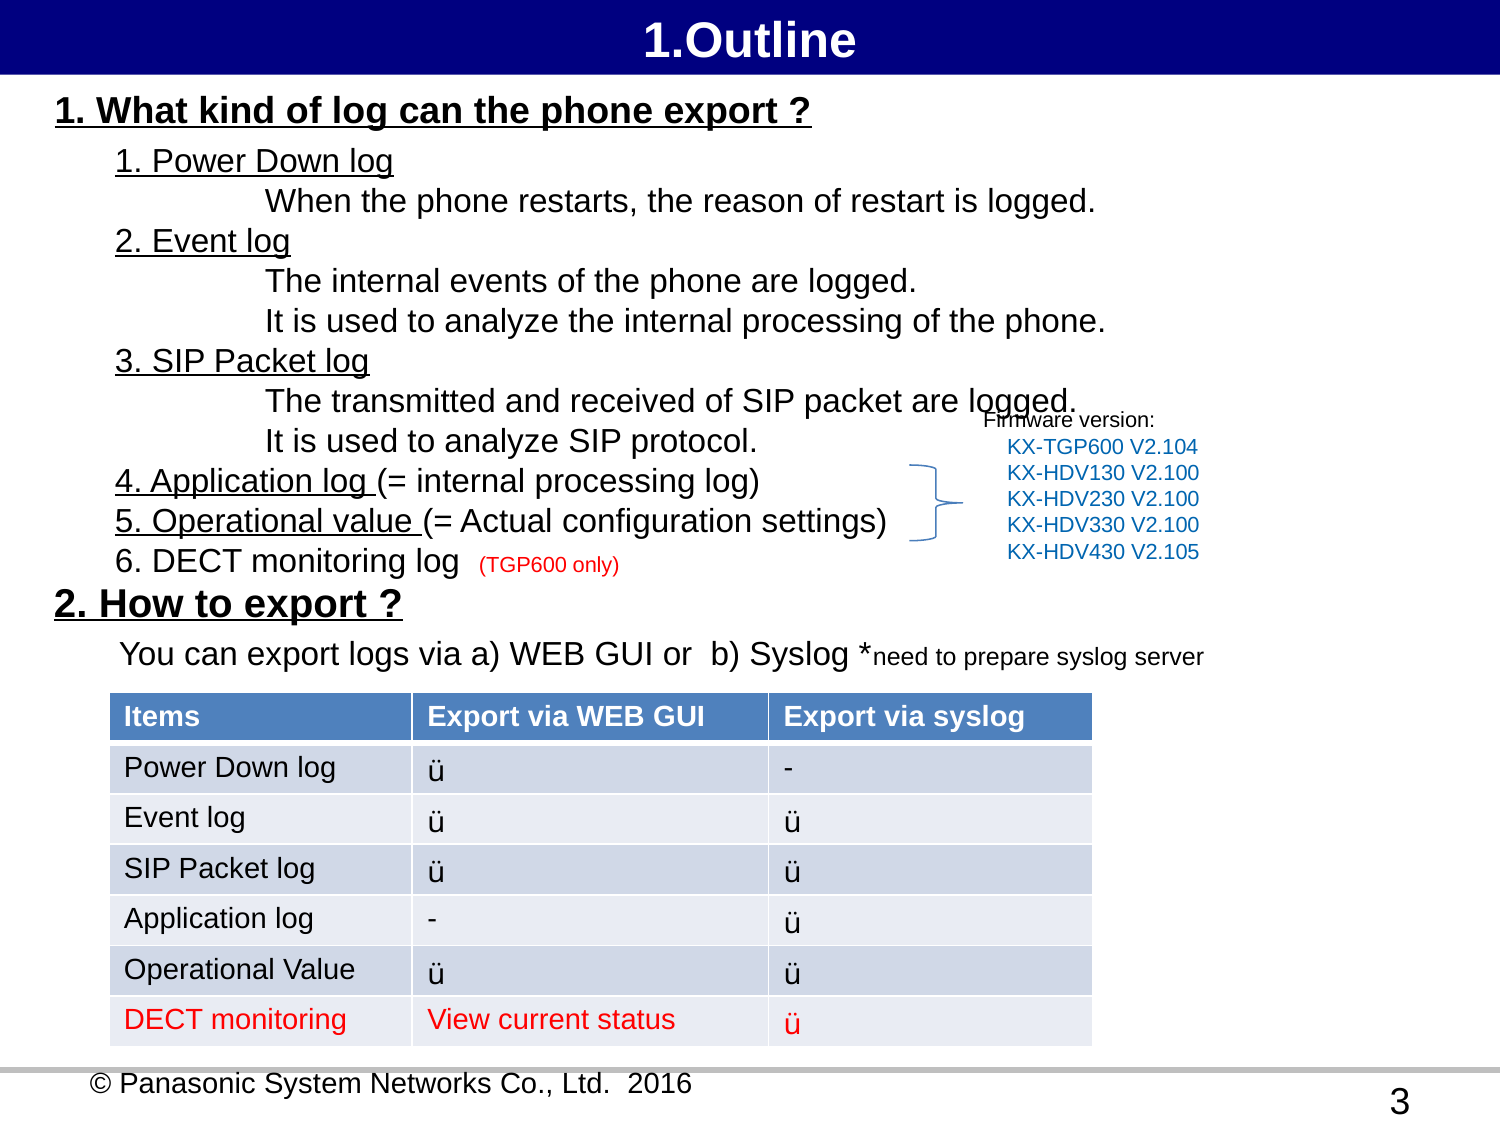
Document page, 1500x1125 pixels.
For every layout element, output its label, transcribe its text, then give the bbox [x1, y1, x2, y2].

table_cell SIP Packet log [110, 845, 411, 894]
table_cell ü [413, 946, 768, 995]
text_box 1.Outline [0, 0, 1500, 75]
table_cell - [769, 746, 1092, 793]
text_box 2. How to export ? [38, 572, 1389, 634]
table_header Items [110, 693, 411, 740]
slide_number 3 [1074, 1069, 1425, 1125]
text_box Firmware version: KX-TGP600 V2.104 KX-HDV130 V2.100 KX-HDV230 V2.100 KX-HDV330 V2.100 KX-HDV430 V2.105 [968, 398, 1258, 571]
table_header Export via syslog [769, 693, 1092, 740]
table_cell ü [769, 896, 1092, 945]
table_cell ü [413, 795, 768, 843]
table_cell Operational Value [110, 946, 411, 995]
table_cell ü [769, 845, 1092, 894]
table_cell ü [413, 746, 768, 793]
table_header Export via WEB GUI [413, 693, 768, 740]
table_cell ü [769, 795, 1092, 843]
text_box You can export logs via a) WEB GUI or b) Syslog *need to prepare syslog server [103, 624, 1459, 680]
table_cell ü [769, 997, 1092, 1046]
table_cell ü [413, 845, 768, 894]
table_cell - [413, 896, 768, 945]
table_cell ü [769, 946, 1092, 995]
table_cell Event log [110, 795, 411, 843]
table_cell DECT monitoring [110, 997, 411, 1046]
text_box 1. What kind of log can the phone export ? [39, 78, 1390, 139]
text_box [909, 464, 964, 542]
table_cell View current status [413, 997, 768, 1046]
table_cell Power Down log [110, 746, 411, 793]
table_cell Application log [110, 896, 411, 945]
text_box 1. Power Down log When the phone restarts, the reason of restart is logged. 2. Event log The internal events of the phone are logged. It is used to analyze the internal processing of the phone. 3. SIP Packet log The transmitted and received of SIP packet are logged. It is used to analyze SIP protocol. 4. Application log (= internal processing log) 5. Operational value (= Actual configuration settings) 6. DECT monitoring log (TGP600 only) [100, 132, 1329, 572]
